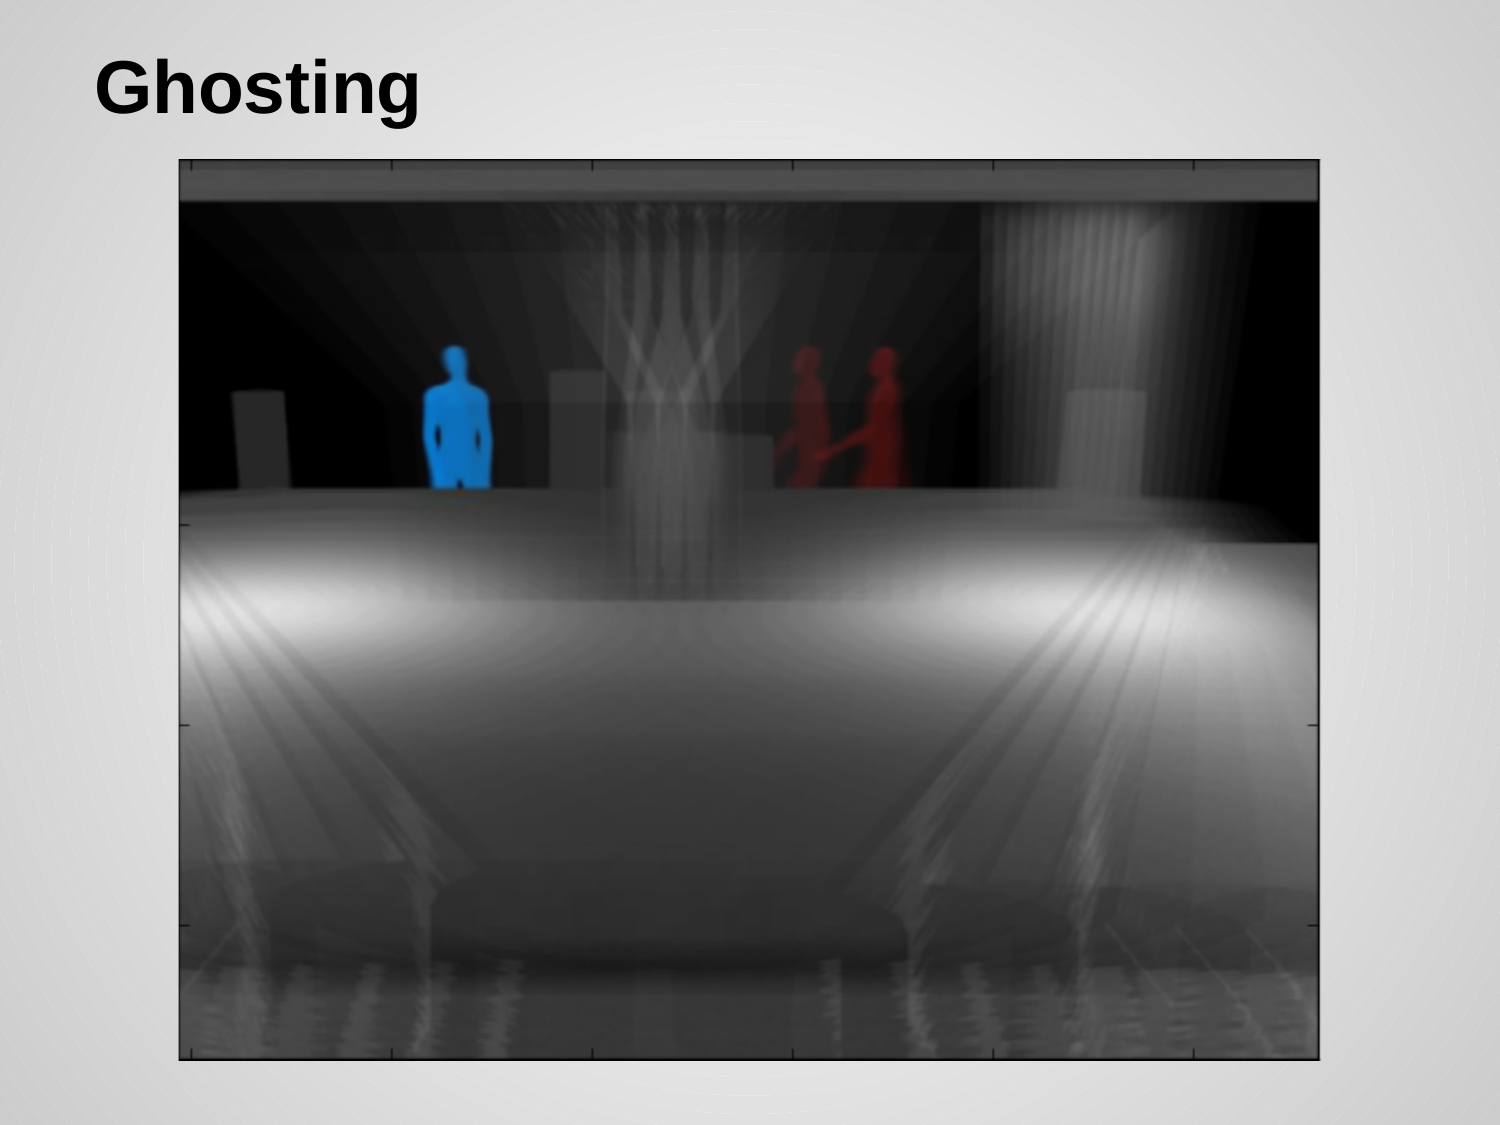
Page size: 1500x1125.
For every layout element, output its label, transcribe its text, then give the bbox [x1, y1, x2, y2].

title Ghosting [41, 0, 521, 144]
text_box [178, 159, 1322, 1061]
